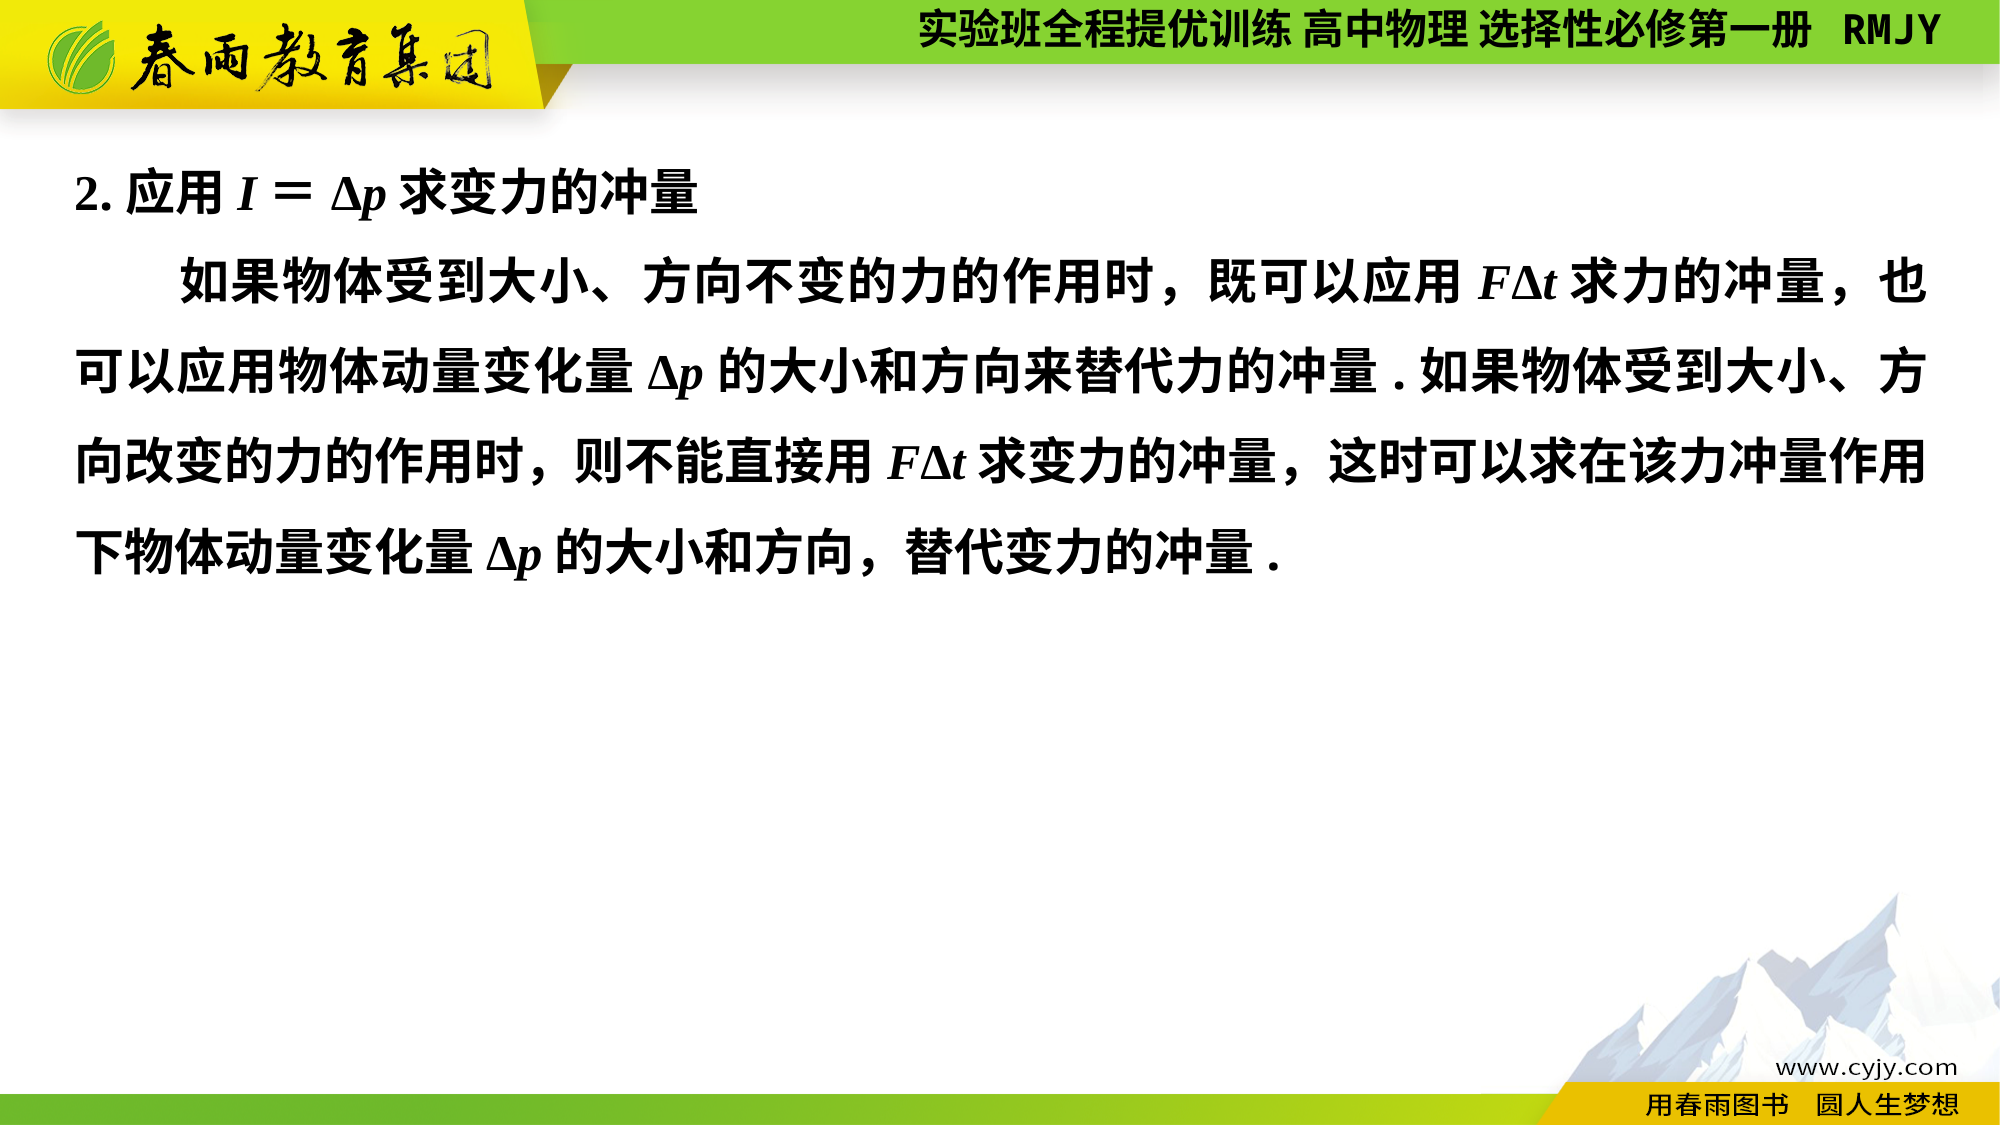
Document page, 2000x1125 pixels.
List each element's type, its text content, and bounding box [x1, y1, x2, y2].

list 2.应用I＝Δp求变力的冲量 如果物体受到大小、方向不变的力的作用时，既可以应用FΔt求力的冲量，也可以应用物体动量变化量Δp的大小和方向来替代力的冲量.如果物体受到大小、方向改变的力的作用时，则不能直接用FΔt求变力的冲量，这时可以求在该力冲量作用下物体动量变化量Δp的大小和方向，替代变力的冲量. [59, 122, 1944, 592]
picture [0, 0, 2000, 1125]
